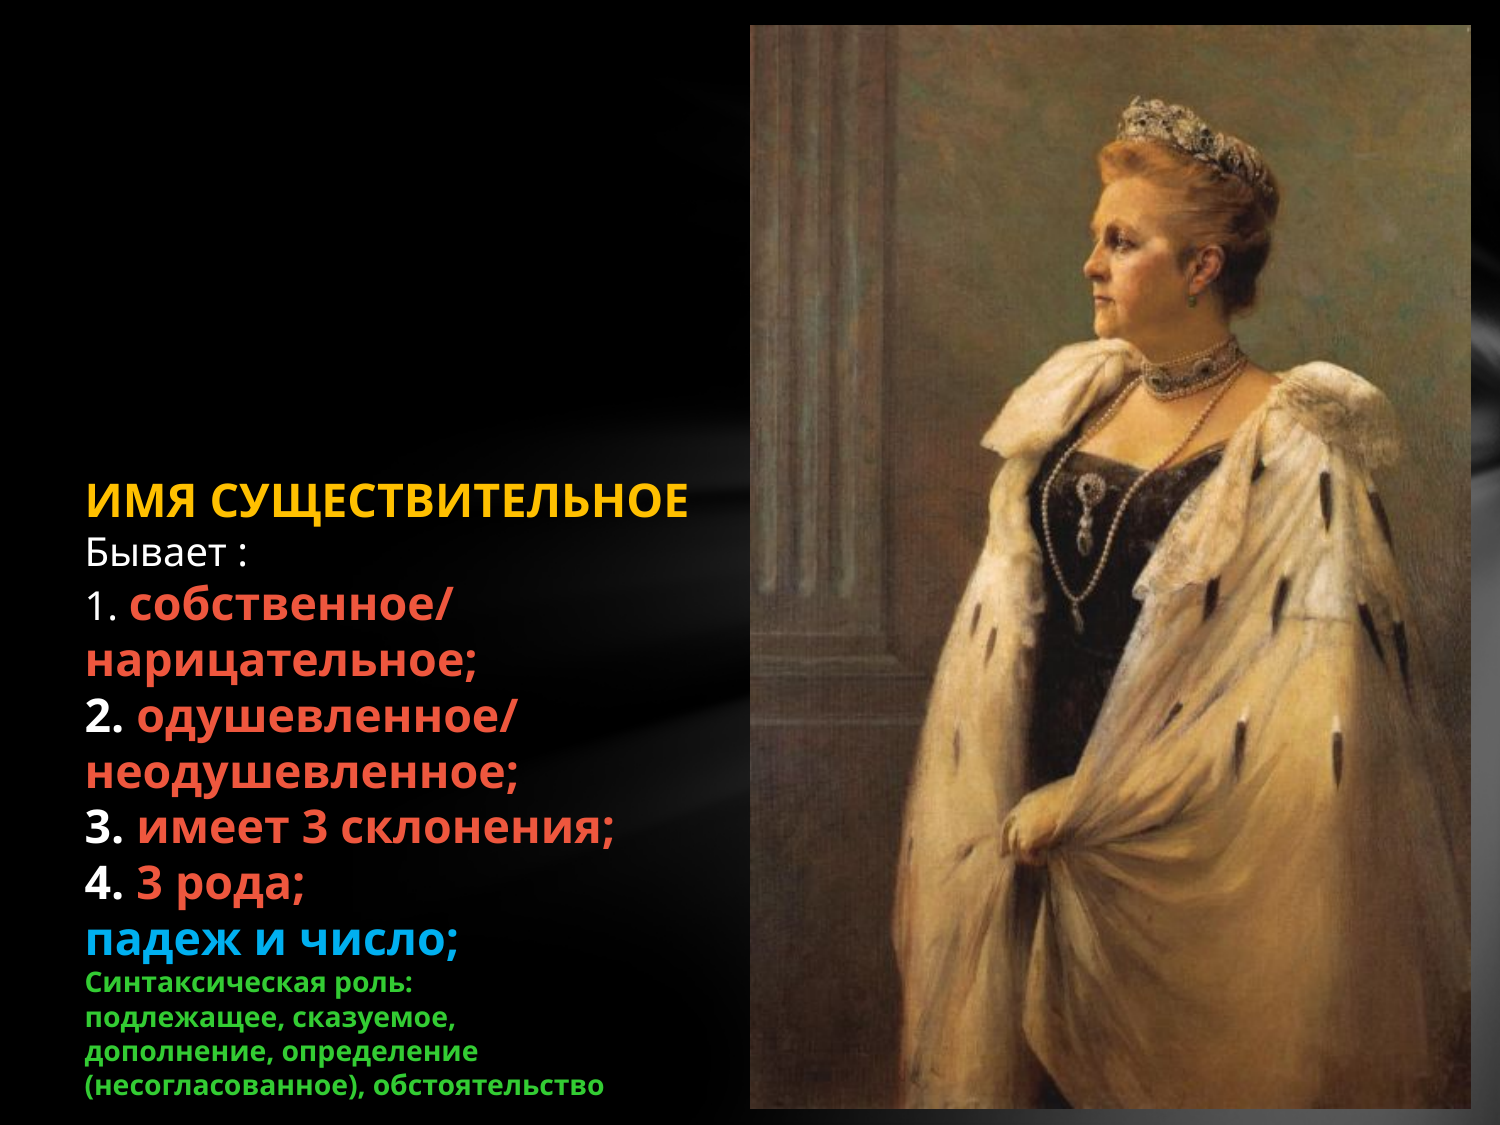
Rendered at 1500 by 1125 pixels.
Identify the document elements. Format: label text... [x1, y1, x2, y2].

title ИМЯ СУЩЕСТВИТЕЛЬНОЕ Бывает : 1. собственное/ нарицательное; 2. одушевленное/ неодушевленное; 3. имеет 3 склонения; 4. 3 рода; падеж и число; Синтаксическая роль: подлежащее, сказуемое, дополнение, определение (несогласованное), обстоятельство [69, 184, 750, 1125]
picture [749, 25, 1471, 1109]
